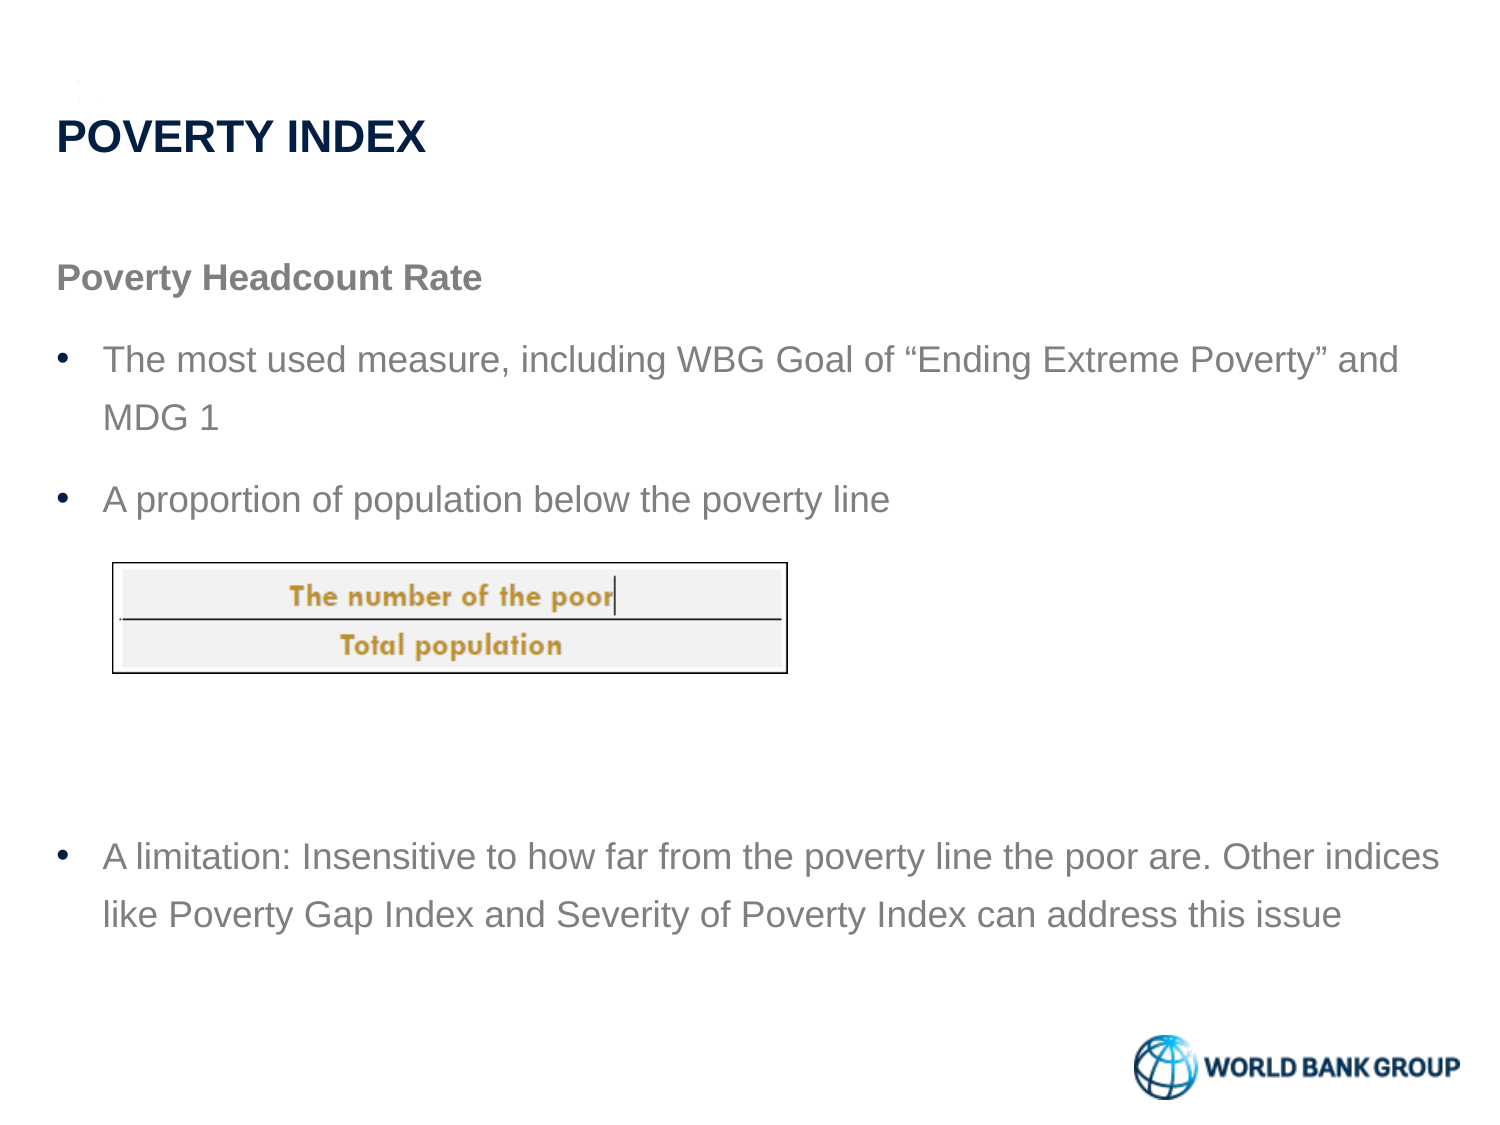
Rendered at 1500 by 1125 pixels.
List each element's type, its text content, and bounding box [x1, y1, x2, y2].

picture [1134, 1035, 1460, 1100]
title POVERTY INDEX [56, 49, 1441, 219]
picture [112, 562, 788, 674]
list Poverty Headcount Rate The most used measure, including WBG Goal of “Ending Extreme Poverty” and MDG 1 A proportion of population below the poverty line A limitation: Insensitive to how far from the poverty line the poor are. Other indices like Poverty Gap Index and Severity of Poverty Index can address this issue [56, 239, 1442, 995]
